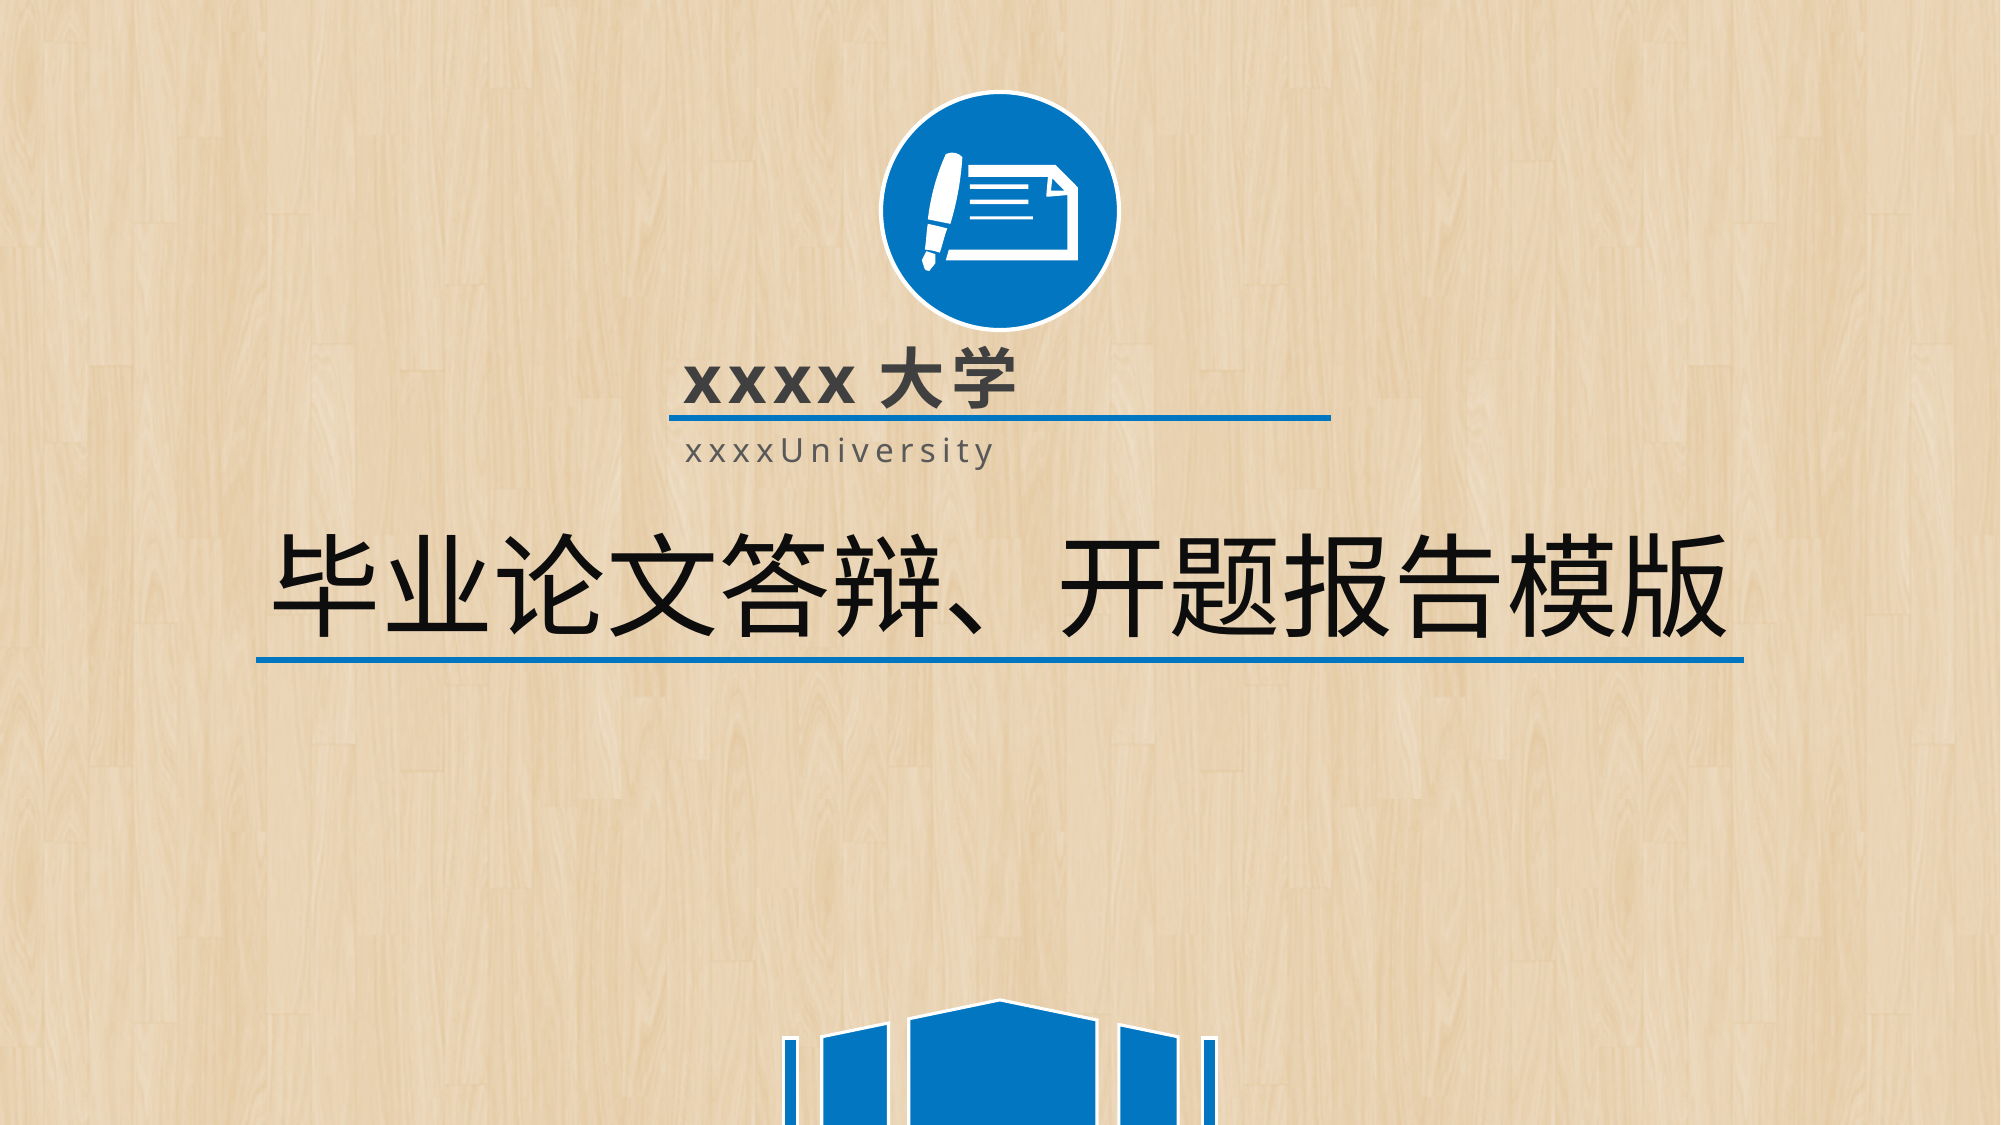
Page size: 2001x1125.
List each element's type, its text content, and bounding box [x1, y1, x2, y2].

picture [0, 0, 2001, 1125]
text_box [783, 999, 1217, 1125]
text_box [669, 329, 1331, 478]
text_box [880, 91, 1120, 329]
text_box 毕业论文答辩、开题报告模版 [253, 508, 1747, 659]
